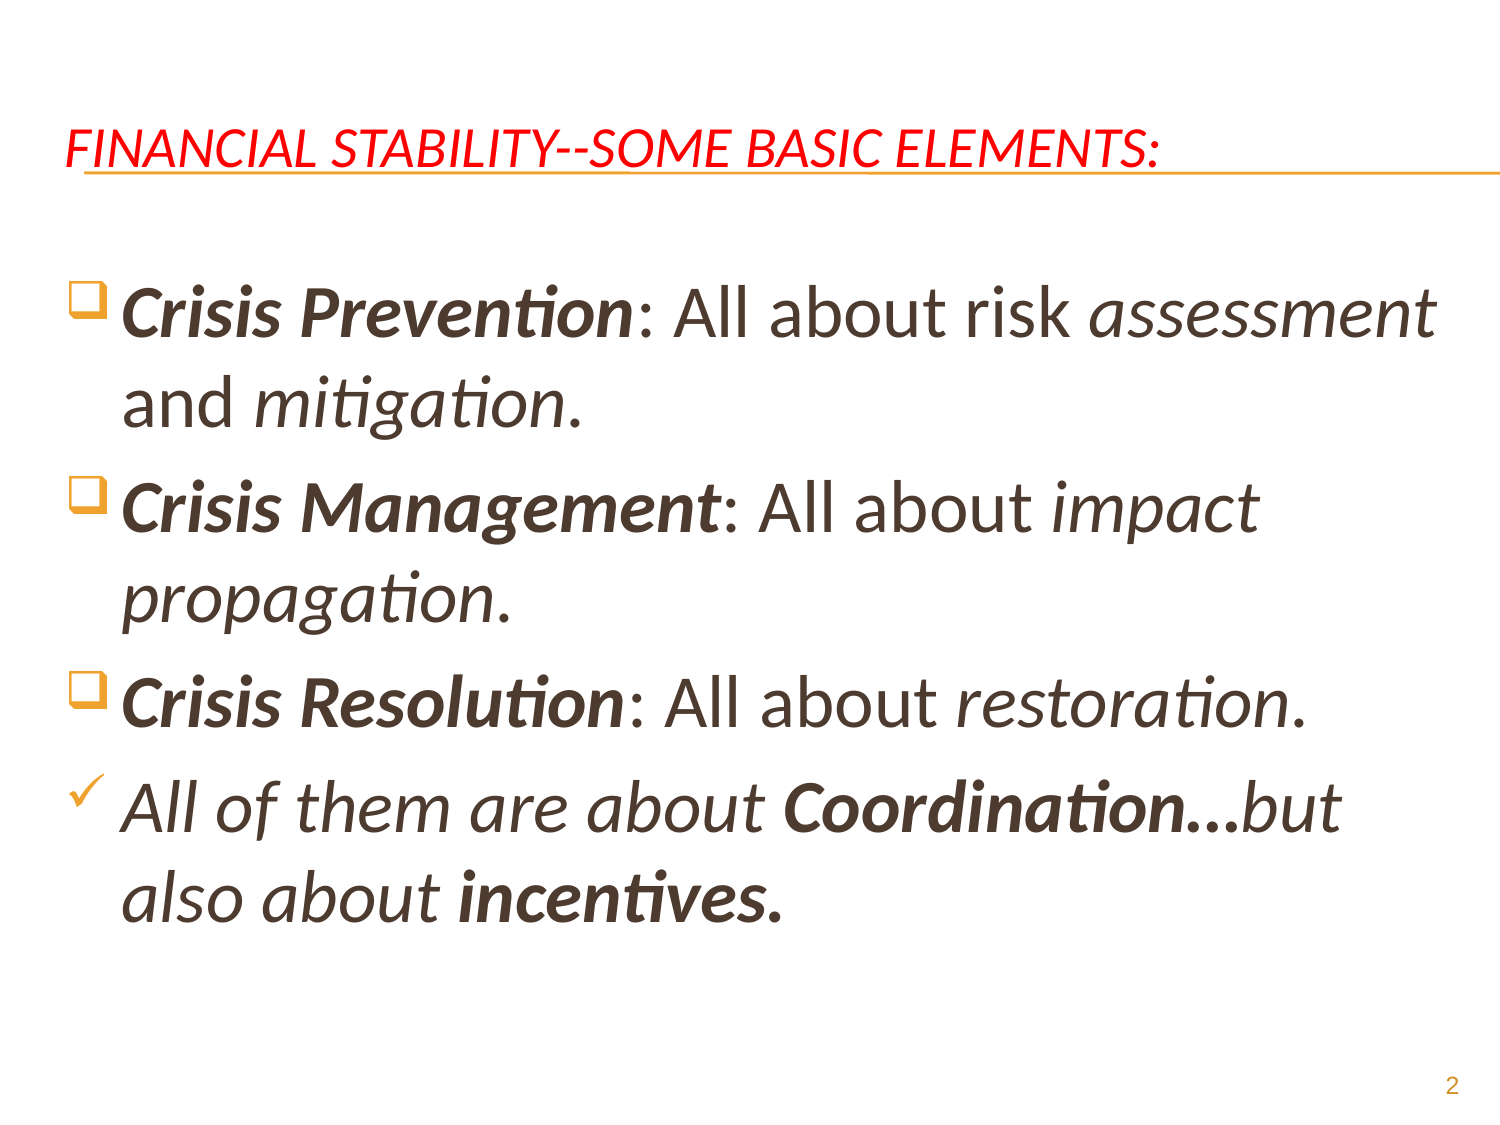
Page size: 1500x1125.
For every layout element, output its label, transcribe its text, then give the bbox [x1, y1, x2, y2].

list Crisis Prevention: All about risk assessment and mitigation. Crisis Management: All about impact propagation. Crisis Resolution: All about restoration. All of them are about Coordination…but also about incentives. [50, 254, 1475, 998]
title Financial Stability--Some basic elements: [50, 75, 1475, 213]
slide_number 2 [1350, 1061, 1475, 1103]
